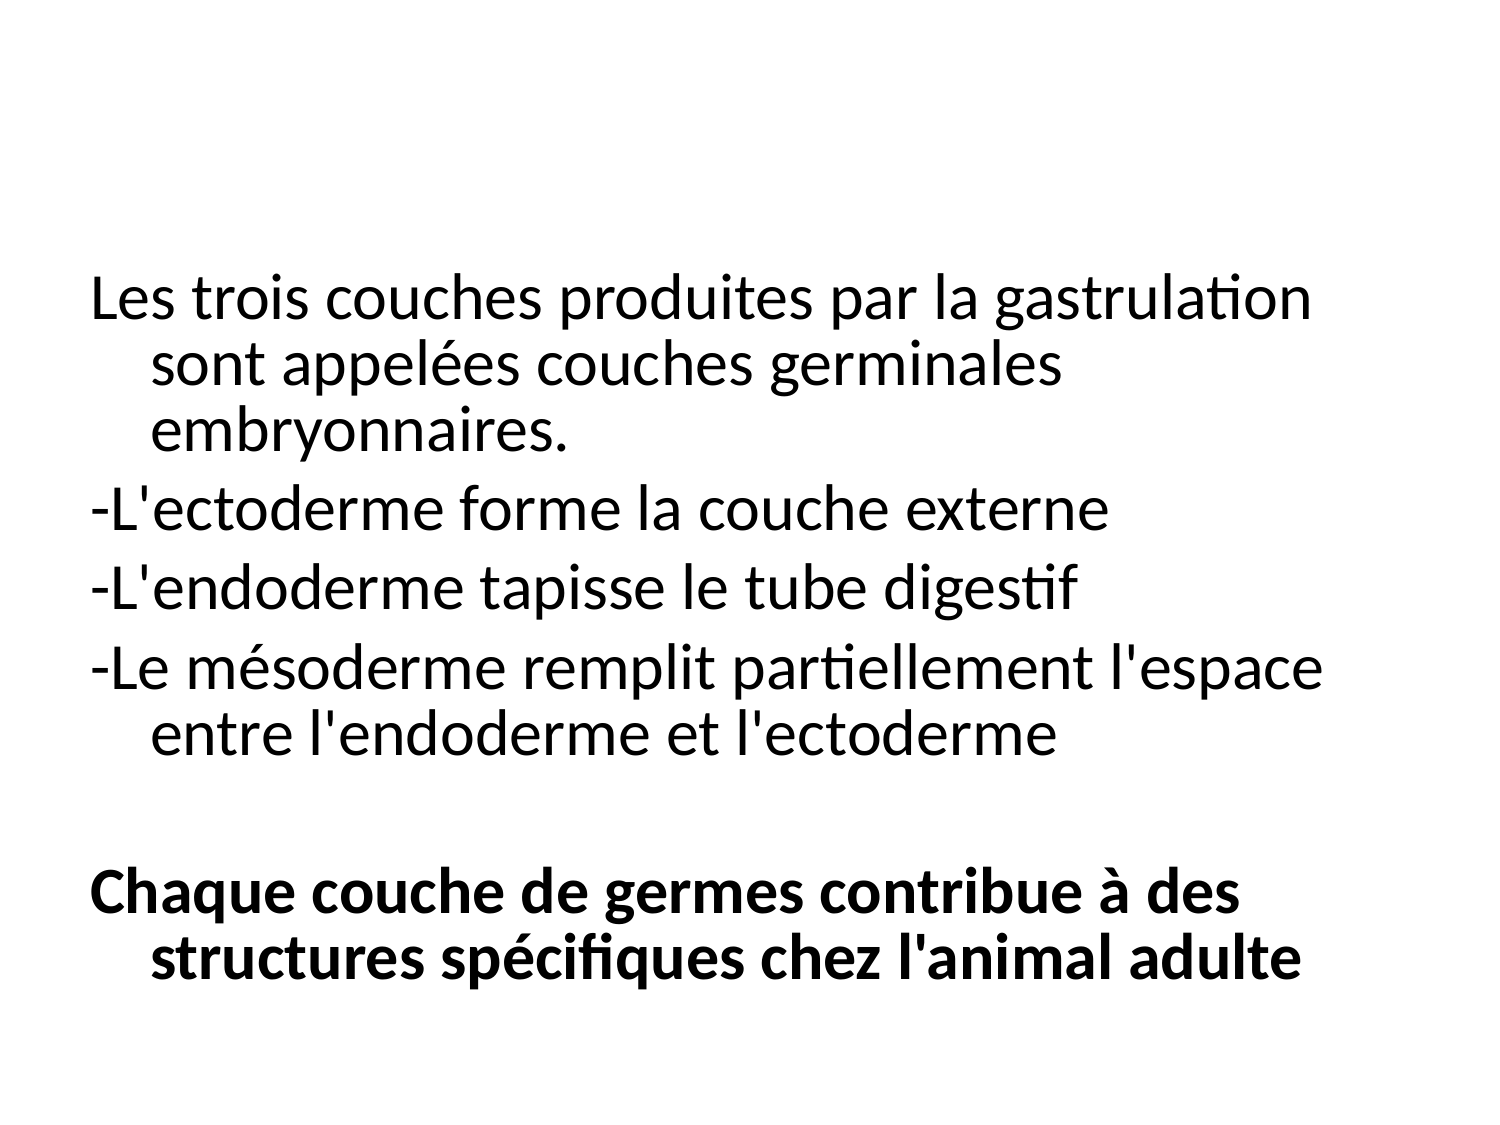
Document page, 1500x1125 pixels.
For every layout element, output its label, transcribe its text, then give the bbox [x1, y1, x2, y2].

list Les trois couches produites par la gastrulation sont appelées couches germinales embryonnaires. -L'ectoderme forme la couche externe -L'endoderme tapisse le tube digestif -Le mésoderme remplit partiellement l'espace entre l'endoderme et l'ectoderme Chaque couche de germes contribue à des structures spécifiques chez l'animal adulte [75, 262, 1425, 1005]
